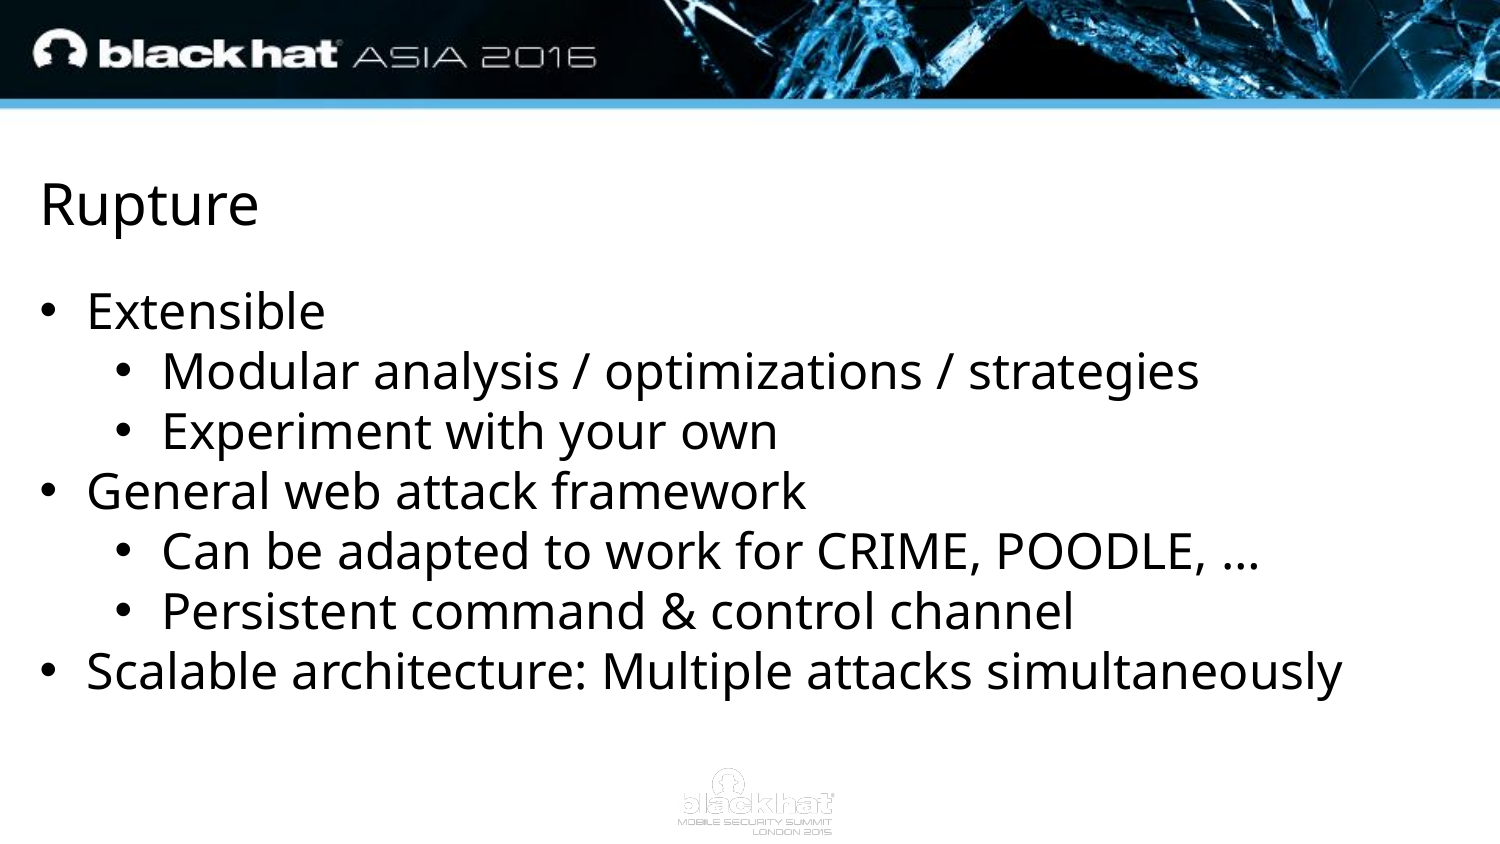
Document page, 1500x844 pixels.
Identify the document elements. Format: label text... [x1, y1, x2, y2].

text_box Extensible Modular analysis / optimizations / strategies Experiment with your own General web attack framework Can be adapted to work for CRIME, POODLE, … Persistent command & control channel Scalable architecture: Multiple attacks simultaneously [24, 271, 1450, 707]
picture [0, 0, 1500, 844]
text_box Rupture [24, 159, 1438, 245]
